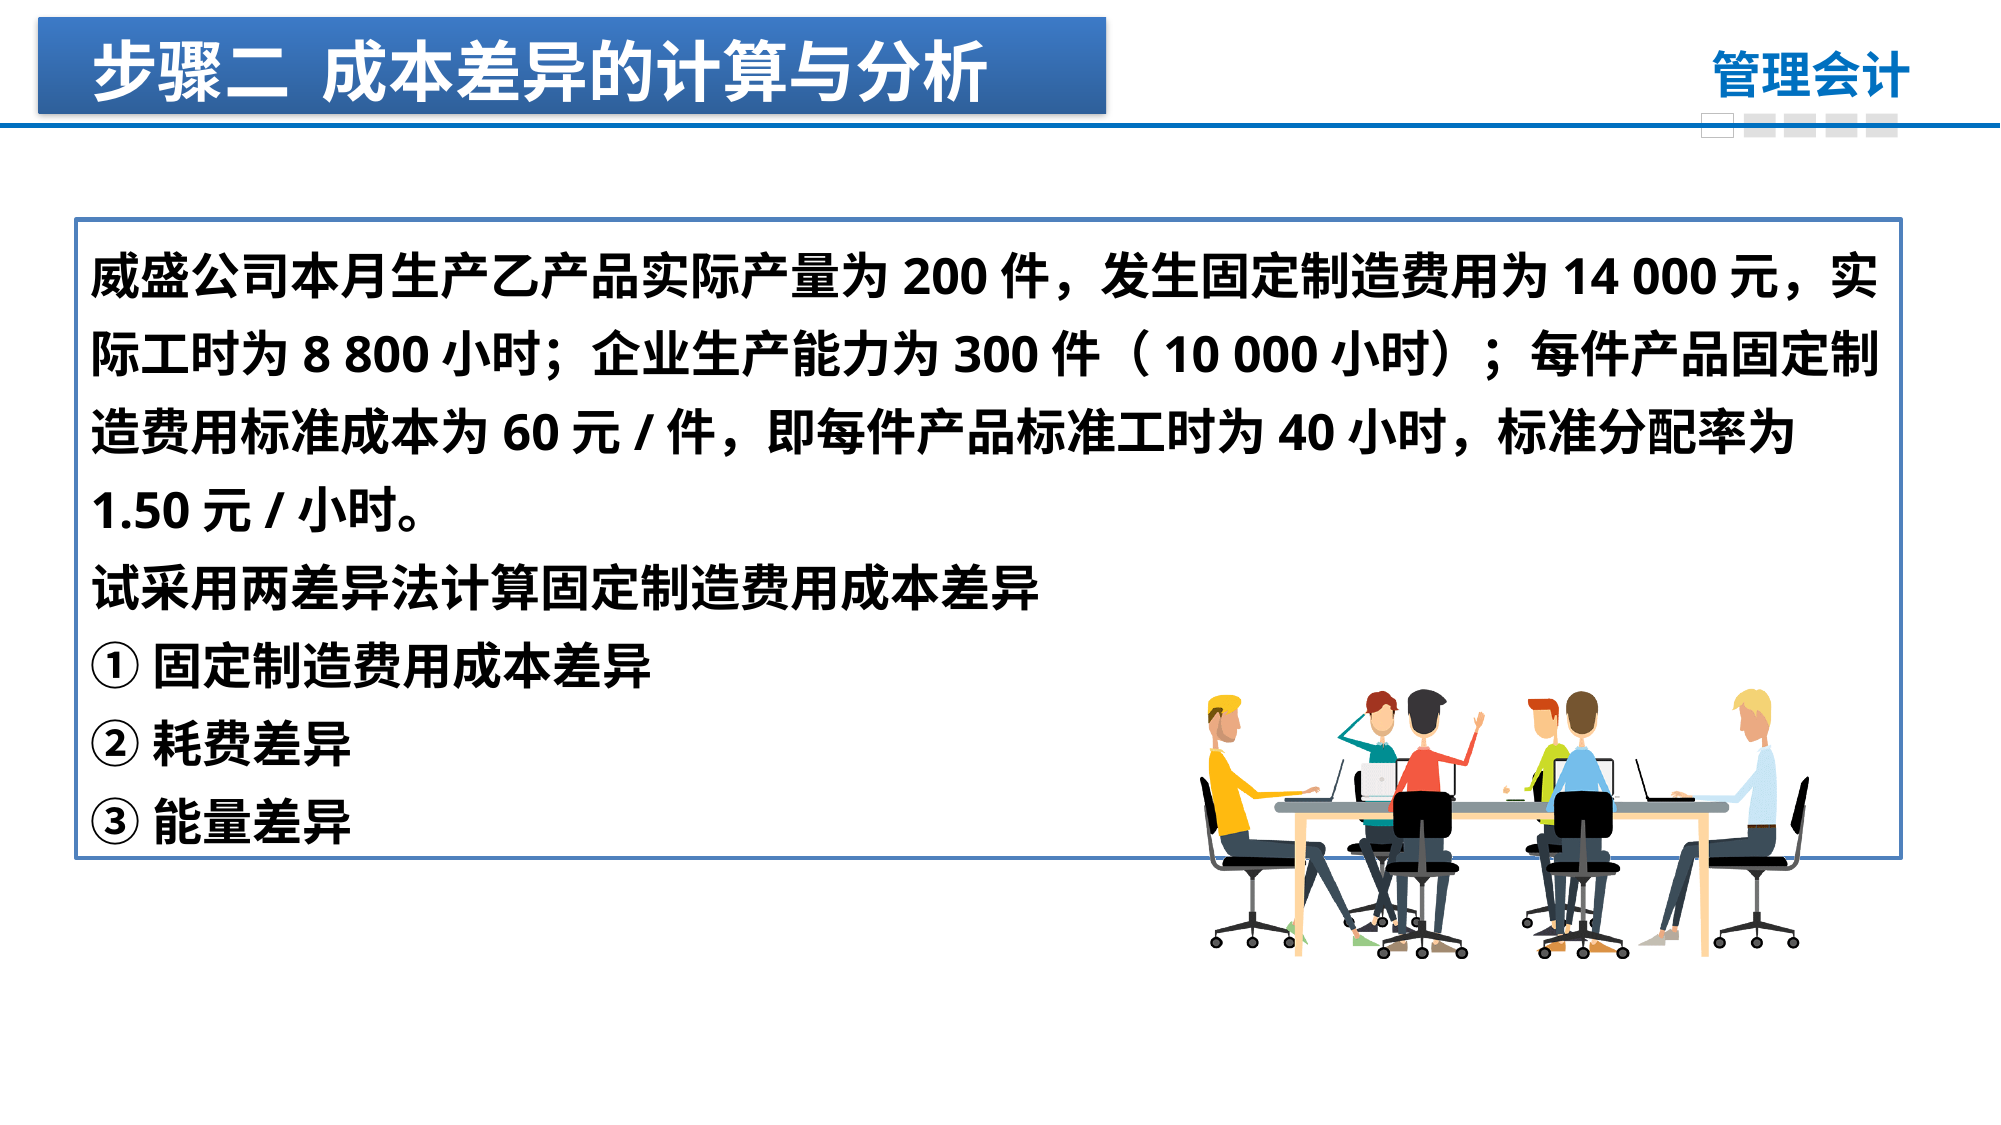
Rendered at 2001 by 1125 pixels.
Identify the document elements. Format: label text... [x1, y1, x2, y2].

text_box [38, 17, 1107, 119]
text_box 威盛公司本月生产乙产品实际产量为200件，发生固定制造费用为14 000元，实际工时为8 800小时；企业生产能力为300件（10 000小时）；每件产品固定制造费用标准成本为60元/件，即每件产品标准工时为40小时，标准分配率为1.50元/小时。 试采用两差异法计算固定制造费用成本差异 ①固定制造费用成本差异 ②耗费差异 ③能量差异 [74, 217, 1903, 860]
picture [1200, 596, 1809, 959]
